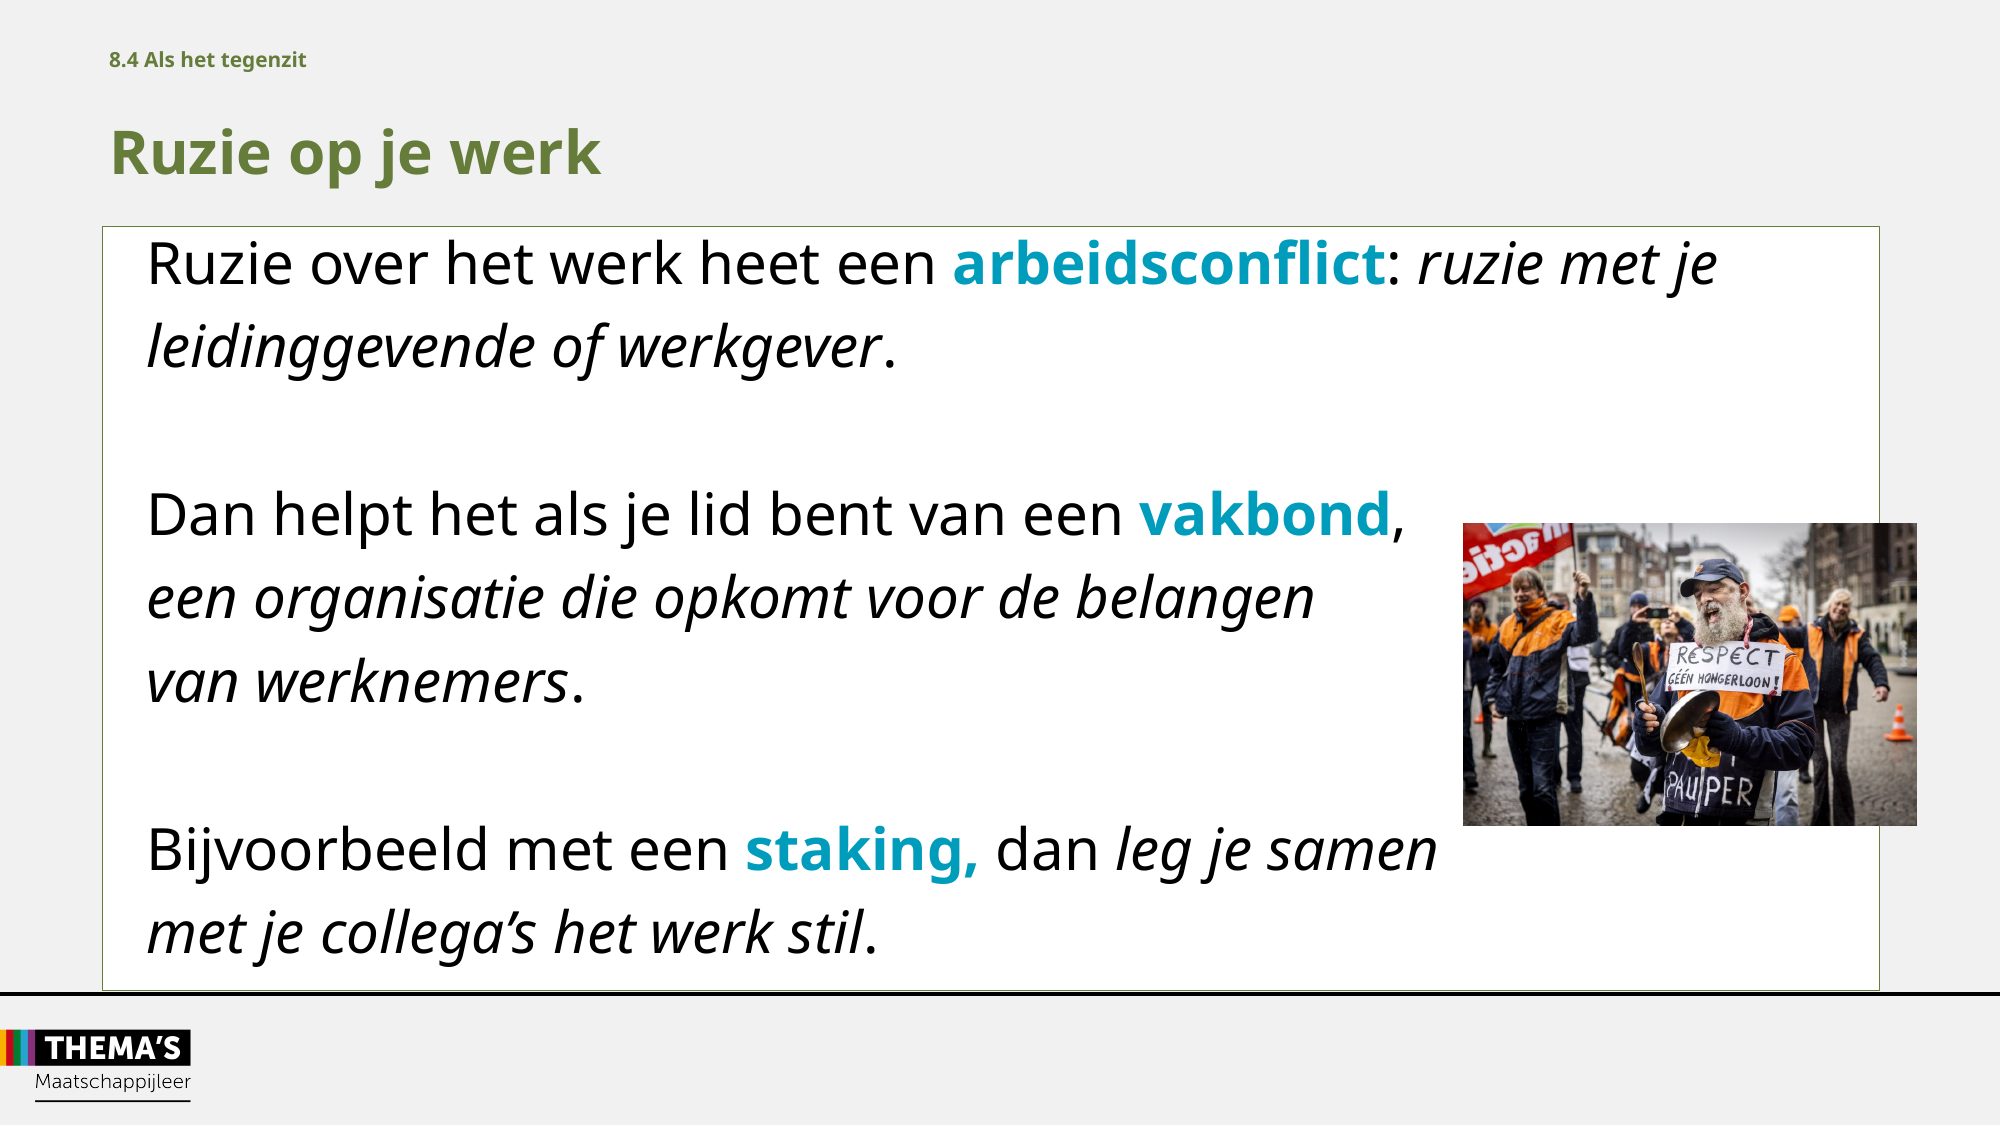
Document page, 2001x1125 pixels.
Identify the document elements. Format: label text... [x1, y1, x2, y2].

picture [1463, 523, 1917, 826]
list 8.4 Als het tegenzit [94, 33, 941, 88]
list Ruzie over het werk heet een arbeidsconflict: ruzie met je leidinggevende of werkgever. Dan helpt het als je lid bent van een vakbond, een organisatie die opkomt voor de belangen van werknemers. Bijvoorbeeld met een staking, dan leg je samen met je collega’s het werk stil. [102, 226, 1880, 991]
list Ruzie op je werk [94, 114, 1879, 205]
picture [0, 993, 203, 1125]
